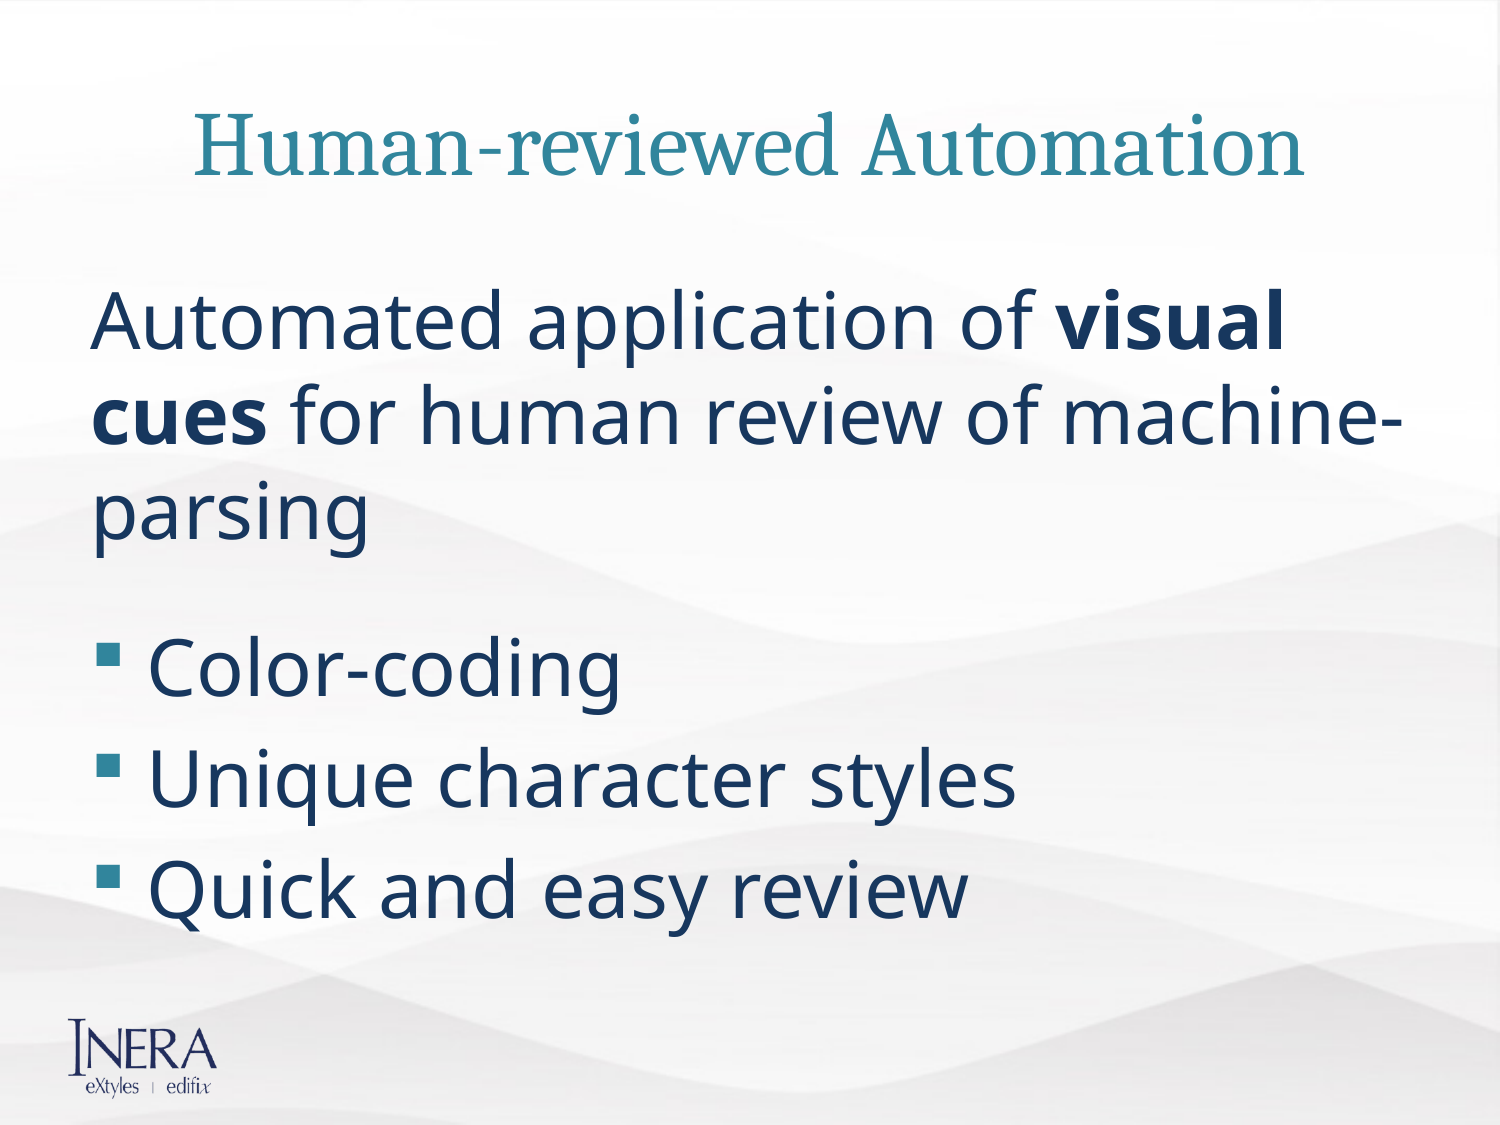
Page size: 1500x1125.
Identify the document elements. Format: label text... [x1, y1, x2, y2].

picture [0, 0, 1500, 1125]
list Automated application of visual cues for human review of machine-parsing Color-coding Unique character styles Quick and easy review [75, 262, 1425, 1005]
title Human-reviewed Automation [75, 45, 1425, 233]
